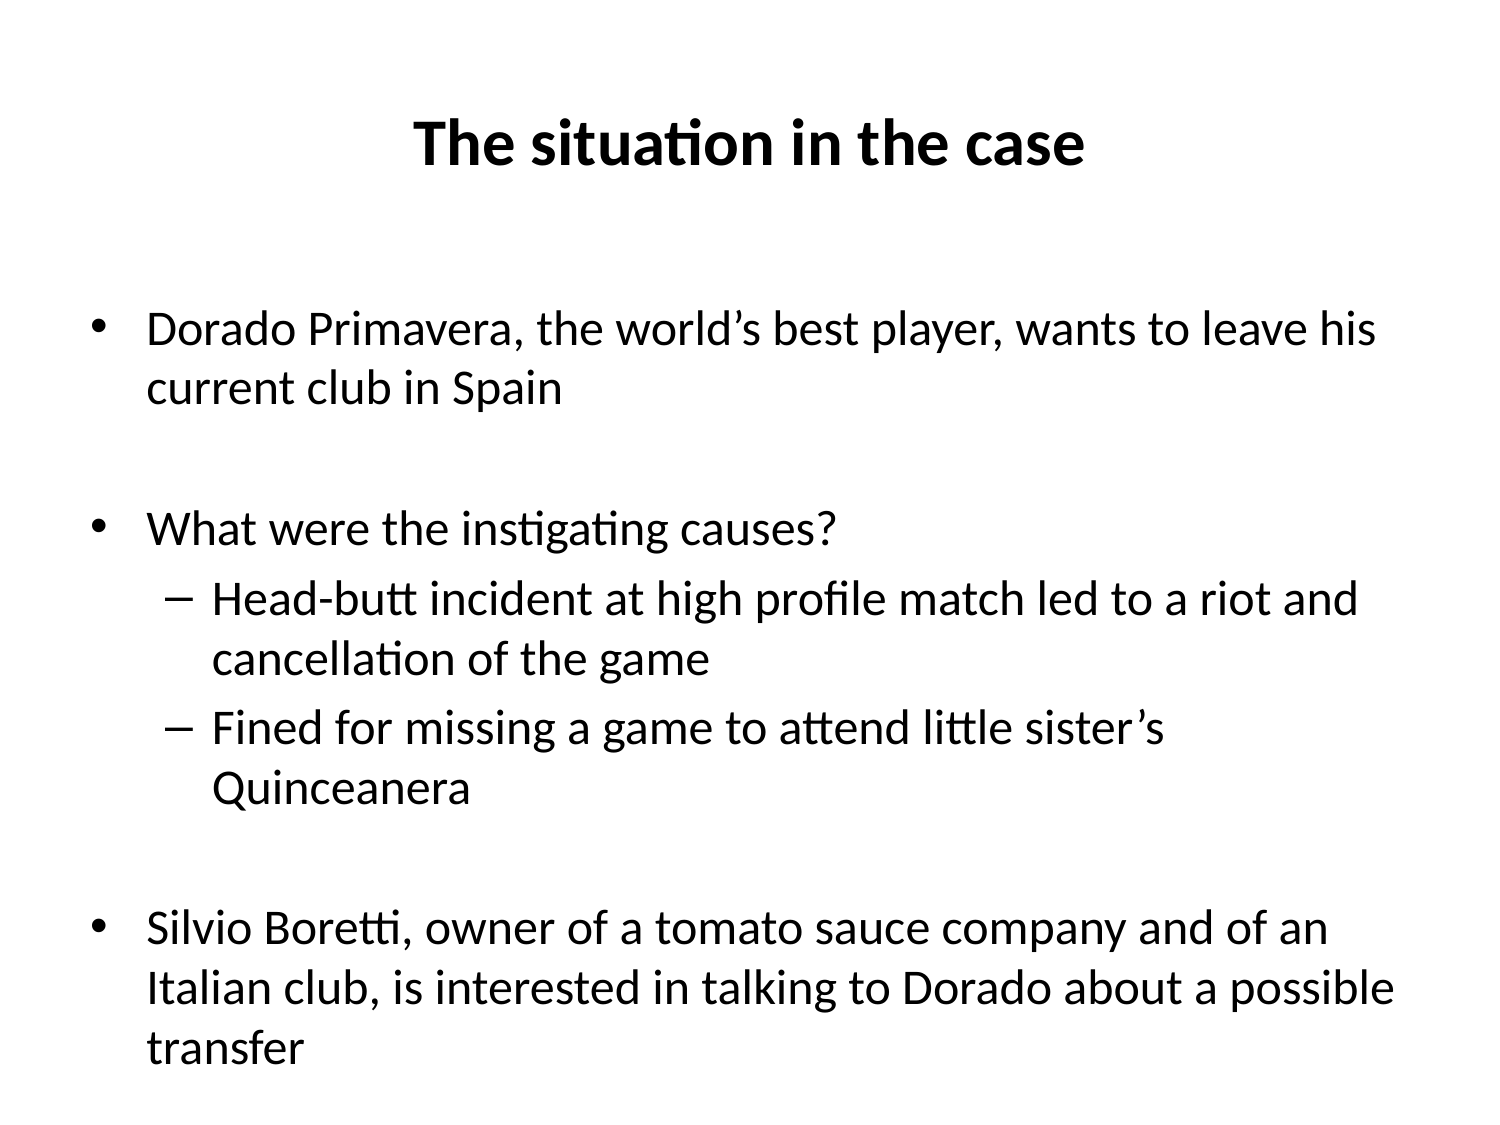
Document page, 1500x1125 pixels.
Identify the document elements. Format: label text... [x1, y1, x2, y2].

title The situation in the case [75, 45, 1425, 233]
list Dorado Primavera, the world’s best player, wants to leave his current club in Spain What were the instigating causes? Head-butt incident at high profile match led to a riot and cancellation of the game Fined for missing a game to attend little sister’s Quinceanera Silvio Boretti, owner of a tomato sauce company and of an Italian club, is interested in talking to Dorado about a possible transfer [75, 287, 1425, 1088]
